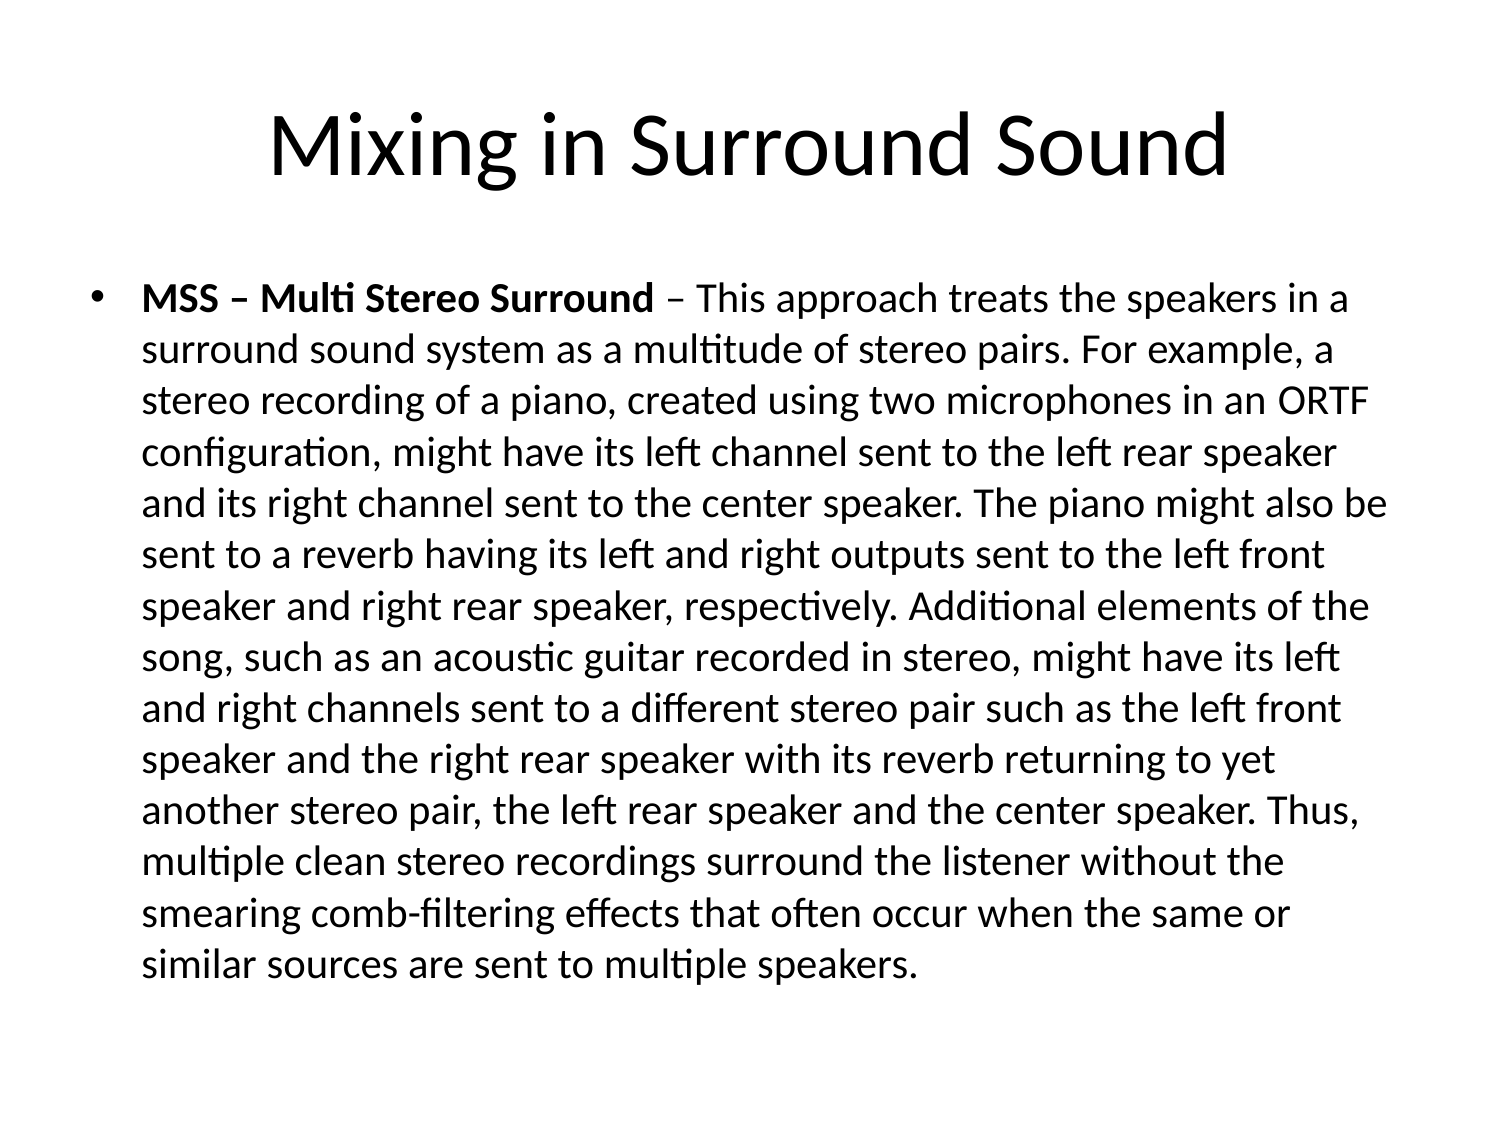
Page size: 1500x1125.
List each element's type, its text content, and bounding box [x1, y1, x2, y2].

title Mixing in Surround Sound [75, 45, 1425, 233]
list MSS – Multi Stereo Surround – This approach treats the speakers in a surround sound system as a multitude of stereo pairs. For example, a stereo recording of a piano, created using two microphones in an ORTF configuration, might have its left channel sent to the left rear speaker and its right channel sent to the center speaker. The piano might also be sent to a reverb having its left and right outputs sent to the left front speaker and right rear speaker, respectively. Additional elements of the song, such as an acoustic guitar recorded in stereo, might have its left and right channels sent to a different stereo pair such as the left front speaker and the right rear speaker with its reverb returning to yet another stereo pair, the left rear speaker and the center speaker. Thus, multiple clean stereo recordings surround the listener without the smearing comb-filtering effects that often occur when the same or similar sources are sent to multiple speakers. [75, 262, 1425, 1005]
